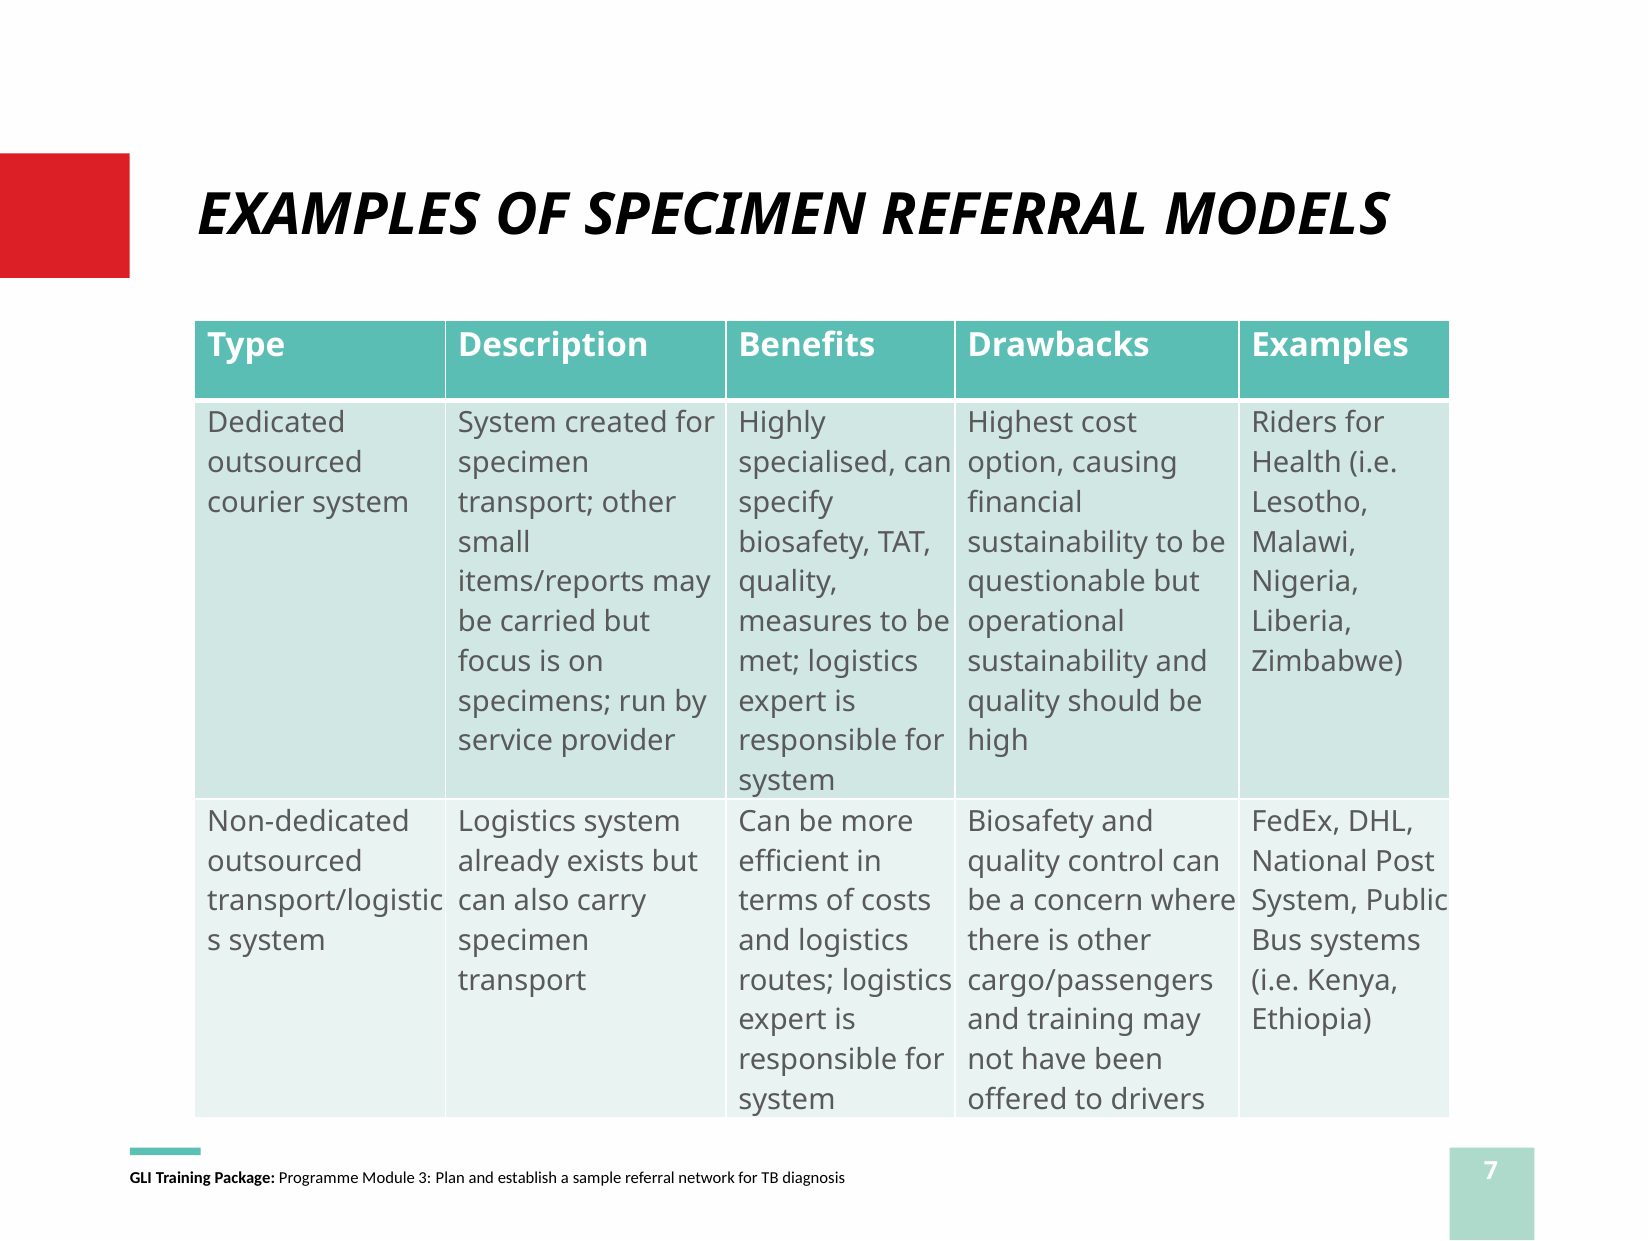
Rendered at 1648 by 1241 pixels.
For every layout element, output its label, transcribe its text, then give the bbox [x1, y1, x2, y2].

table_cell Non-dedicated outsourced transport/logistics system [195, 800, 445, 1117]
table_header Drawbacks [956, 321, 1238, 398]
table_header Type [195, 321, 445, 398]
table_cell Biosafety and quality control can be a concern where there is other cargo/passengers and training may not have been offered to drivers [956, 800, 1238, 1117]
table_cell Logistics system already exists but can also carry specimen transport [446, 800, 725, 1117]
title EXAMPLES OF SPECIMEN REFERRAL MODELS [197, 153, 1450, 278]
table_cell System created for specimen transport; other small items/reports may be carried but focus is on specimens; run by service provider [446, 403, 725, 798]
table_cell Can be more efficient in terms of costs and logistics routes; logistics expert is responsible for system [727, 800, 954, 1117]
table_cell FedEx, DHL, National Post System, Public Bus systems (i.e. Kenya, Ethiopia) [1240, 800, 1449, 1117]
table_header Examples [1240, 321, 1449, 398]
table_cell Highly specialised, can specify biosafety, TAT, quality, measures to be met; logistics expert is responsible for system [727, 403, 954, 798]
table_cell Dedicated outsourced courier system [195, 403, 445, 798]
table_header Benefits [727, 321, 954, 398]
table_cell Highest cost option, causing financial sustainability to be questionable but operational sustainability and quality should be high [956, 403, 1238, 798]
table_header Description [446, 321, 725, 398]
table_cell Riders for Health (i.e. Lesotho, Malawi, Nigeria, Liberia, Zimbabwe) [1240, 403, 1449, 798]
